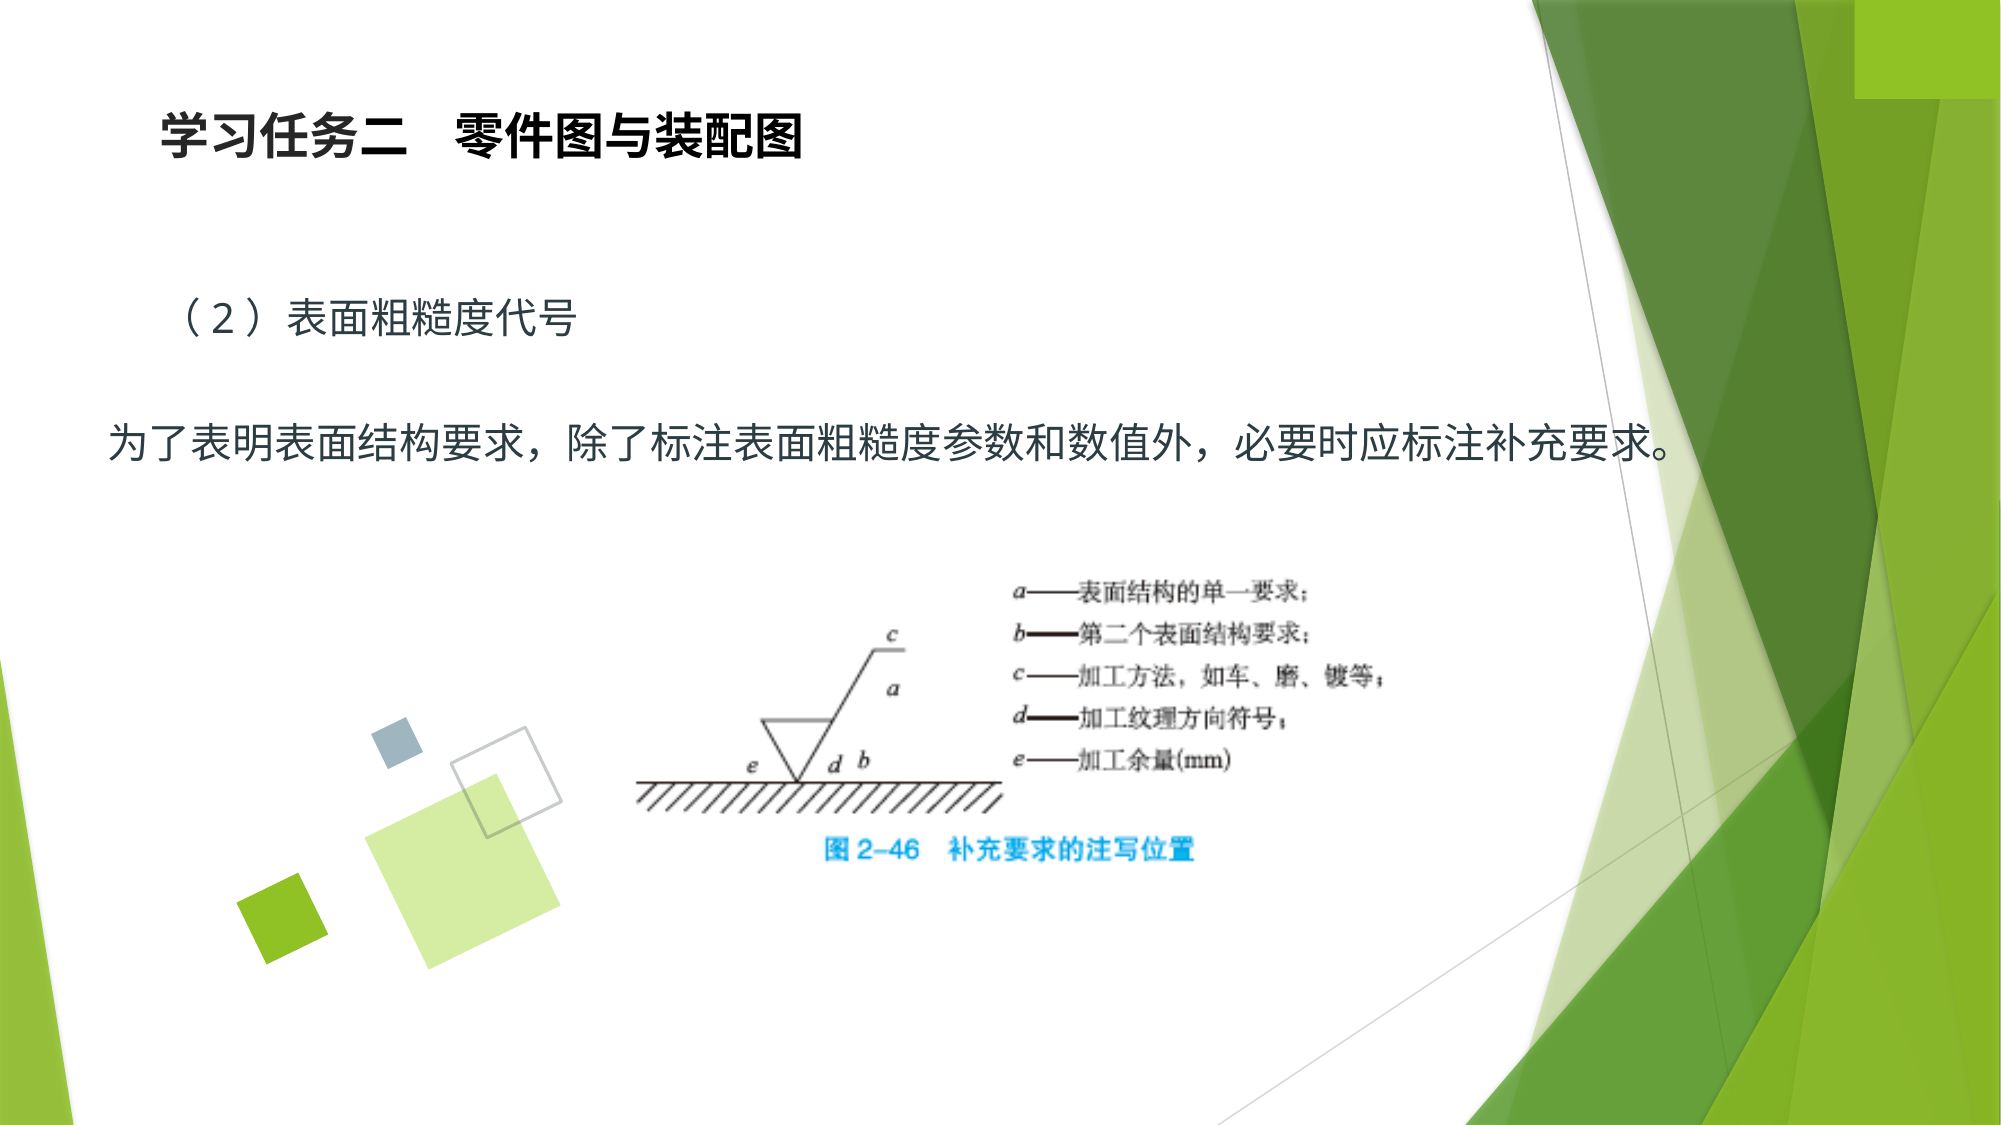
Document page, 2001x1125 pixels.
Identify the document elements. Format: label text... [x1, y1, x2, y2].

text_box [1853, 0, 2000, 100]
text_box （2）表面粗糙度代号 [144, 259, 1849, 350]
picture [593, 560, 1428, 882]
text_box 学习任务二 零件图与装配图 [144, 85, 1856, 216]
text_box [233, 715, 567, 976]
text_box 为了表明表面结构要求，除了标注表面粗糙度参数和数值外，必要时应标注补充要求。 [36, 384, 1747, 475]
